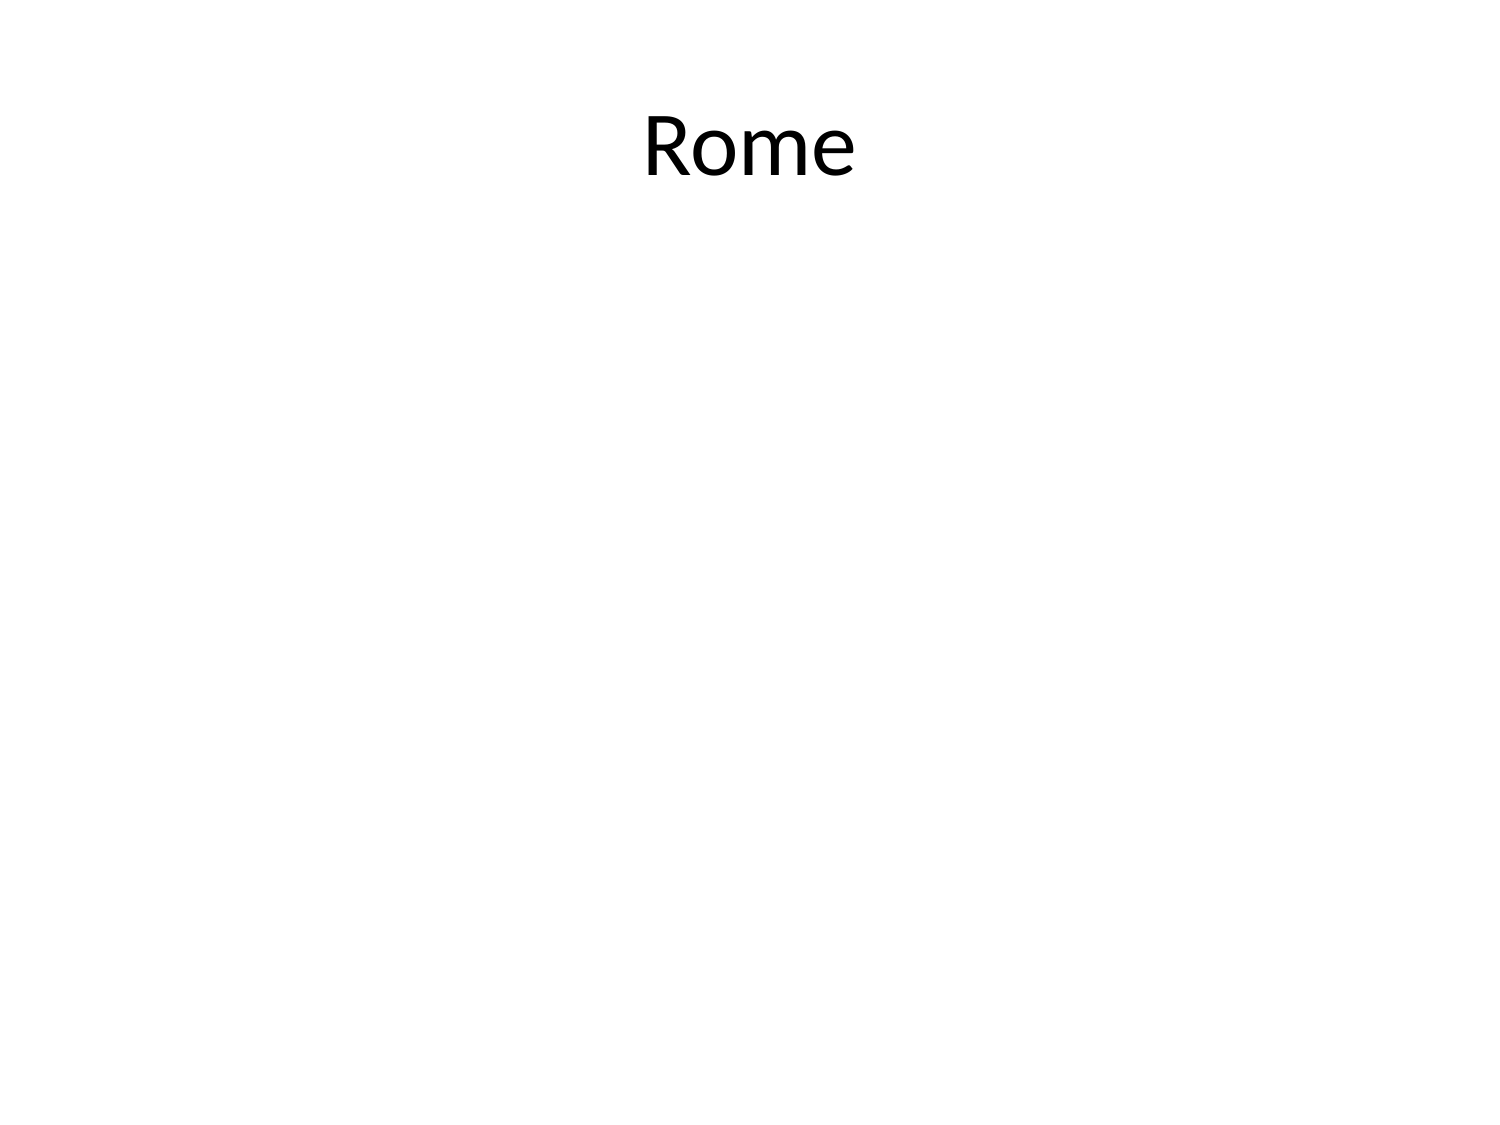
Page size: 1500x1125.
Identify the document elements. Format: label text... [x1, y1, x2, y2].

title Rome [75, 45, 1425, 233]
